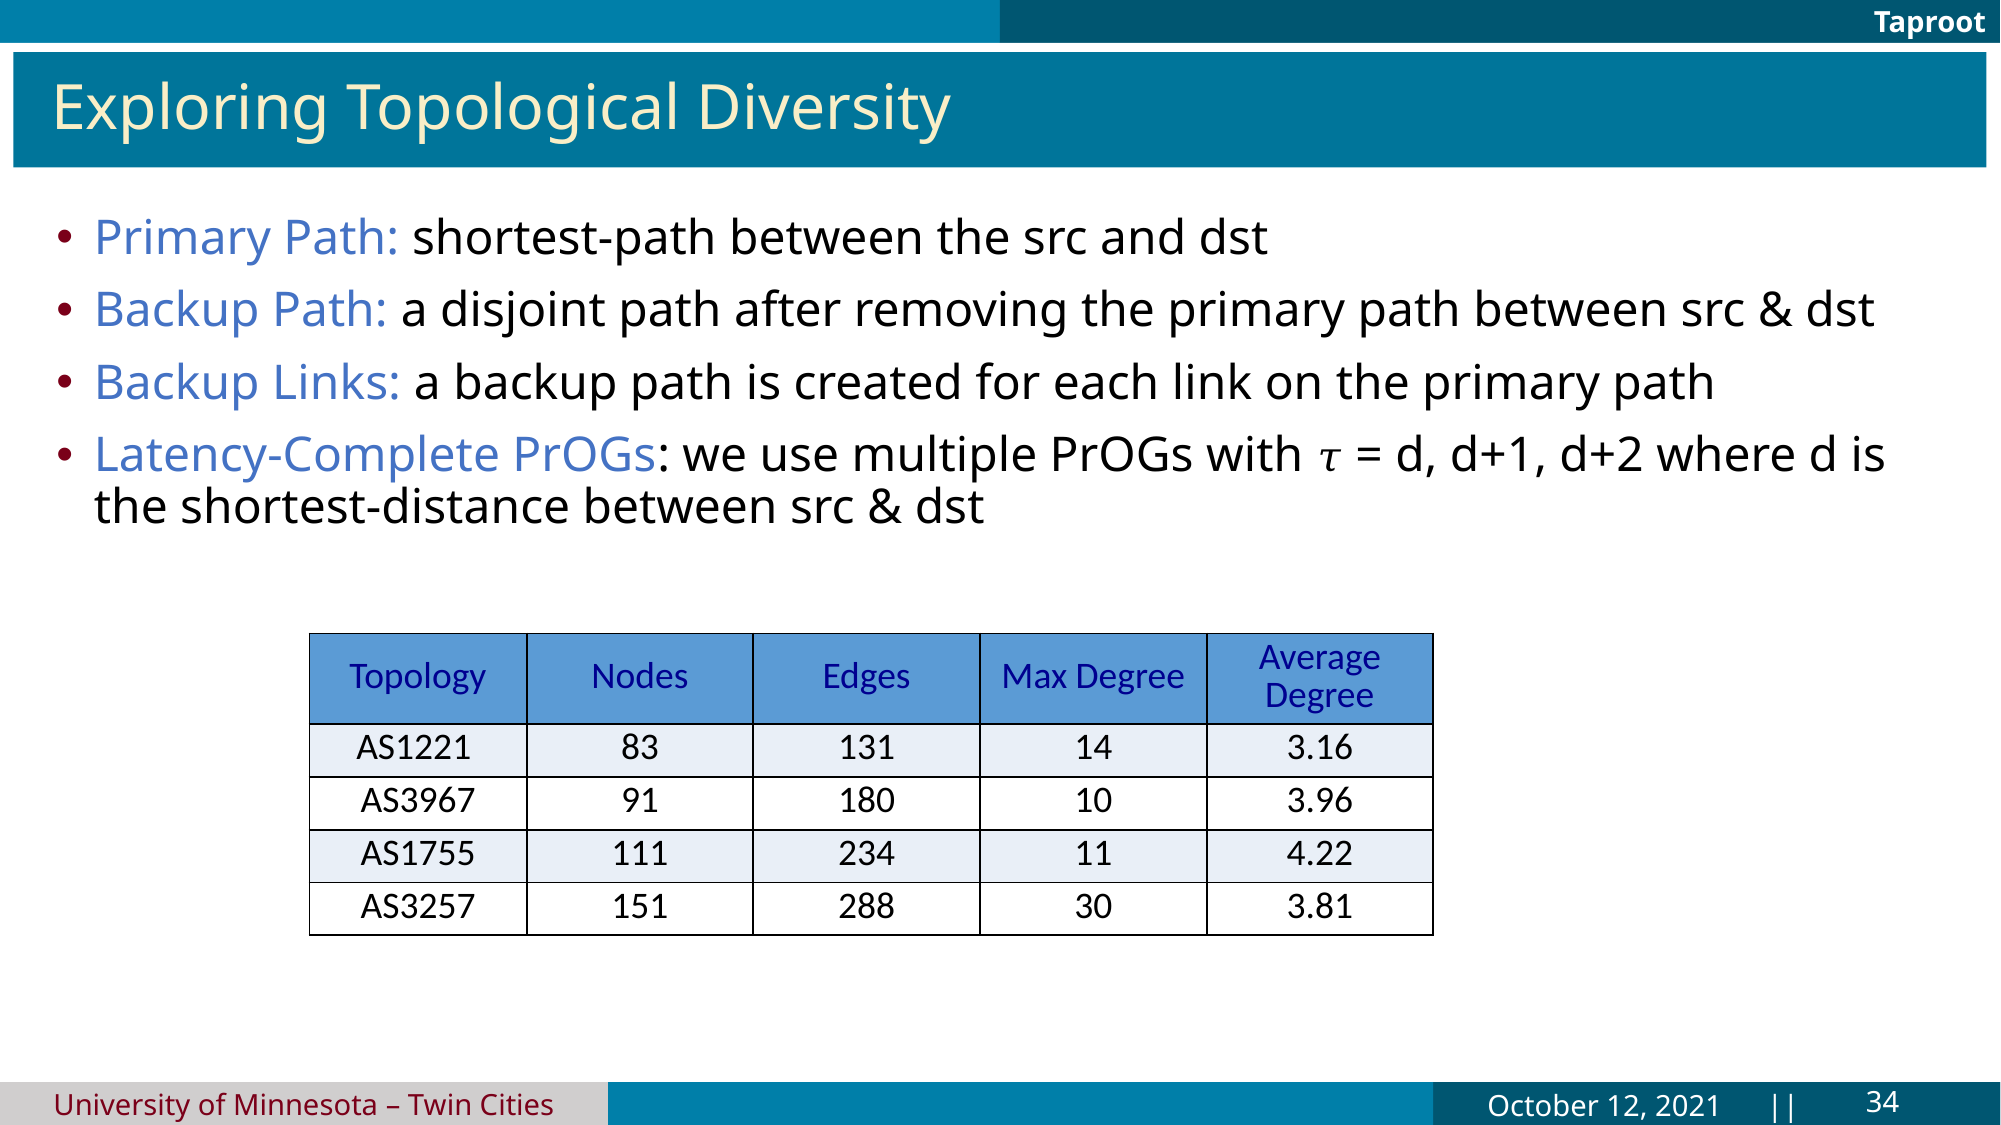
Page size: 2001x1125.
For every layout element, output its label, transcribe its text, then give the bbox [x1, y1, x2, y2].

table_header Max Degree [981, 634, 1206, 723]
table_cell 10 [981, 778, 1206, 829]
table_cell 131 [754, 725, 979, 776]
table_header Average Degree [1208, 634, 1432, 723]
table_header Nodes [528, 634, 752, 723]
table_cell AS3257 [310, 883, 526, 934]
title Exploring Topological Diversity [13, 52, 1987, 168]
table_cell 111 [528, 831, 752, 882]
table_cell 4.22 [1208, 831, 1432, 882]
table_cell AS1755 [310, 831, 526, 882]
table_cell 91 [528, 778, 752, 829]
table_cell 3.96 [1208, 778, 1432, 829]
table_cell 3.81 [1208, 883, 1432, 934]
table_cell 151 [528, 883, 752, 934]
table_cell AS1221 [310, 725, 526, 776]
table_cell AS3967 [310, 778, 526, 829]
table_cell 11 [981, 831, 1206, 882]
table_cell 30 [981, 883, 1206, 934]
table_header Edges [754, 634, 979, 723]
list Primary Path: shortest-path between the src and dst Backup Path: a disjoint path after removing the primary path between src & dst Backup Links: a backup path is created for each link on the primary path Latency-Complete PrOGs: we use multiple PrOGs with 𝜏 = d, d+1, d+2 where d is the shortest-distance between src & dst [41, 205, 1936, 1005]
table_cell 234 [754, 831, 979, 882]
table_cell 288 [754, 883, 979, 934]
table_cell 3.16 [1208, 725, 1432, 776]
table_cell 14 [981, 725, 1206, 776]
table_cell 180 [754, 778, 979, 829]
table_header Topology [310, 634, 526, 723]
table_cell 83 [528, 725, 752, 776]
